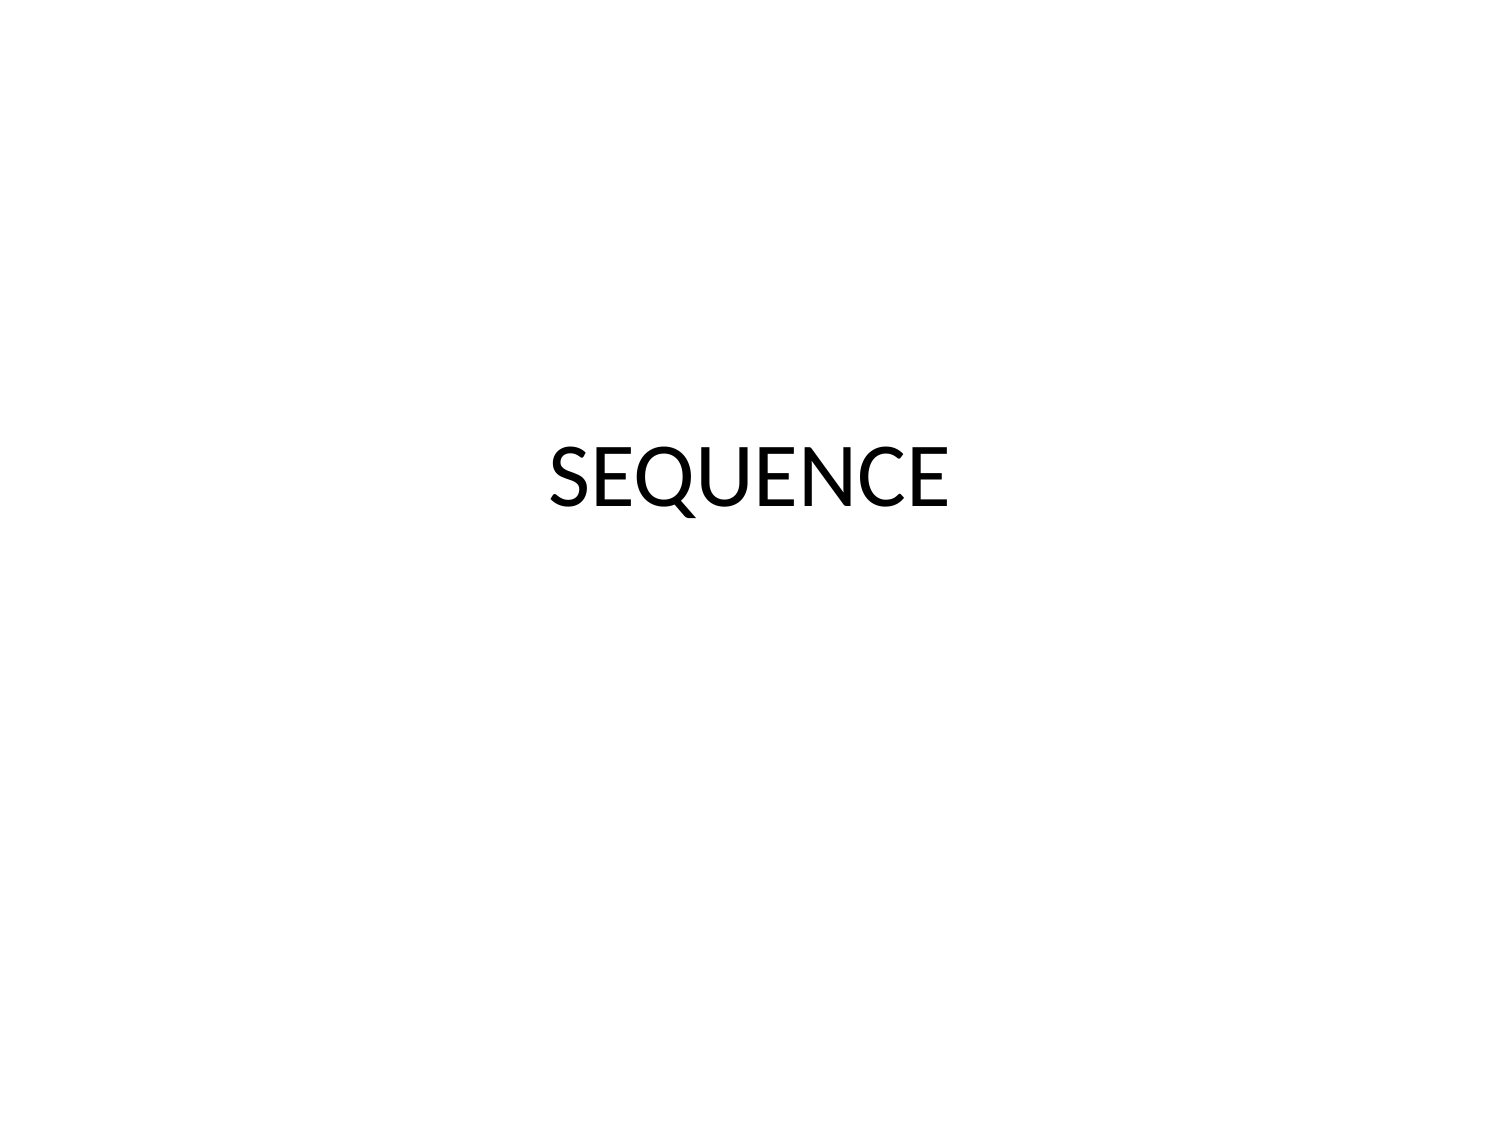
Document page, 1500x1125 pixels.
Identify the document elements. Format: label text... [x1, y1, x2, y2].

title SEQUENCE [112, 349, 1388, 591]
